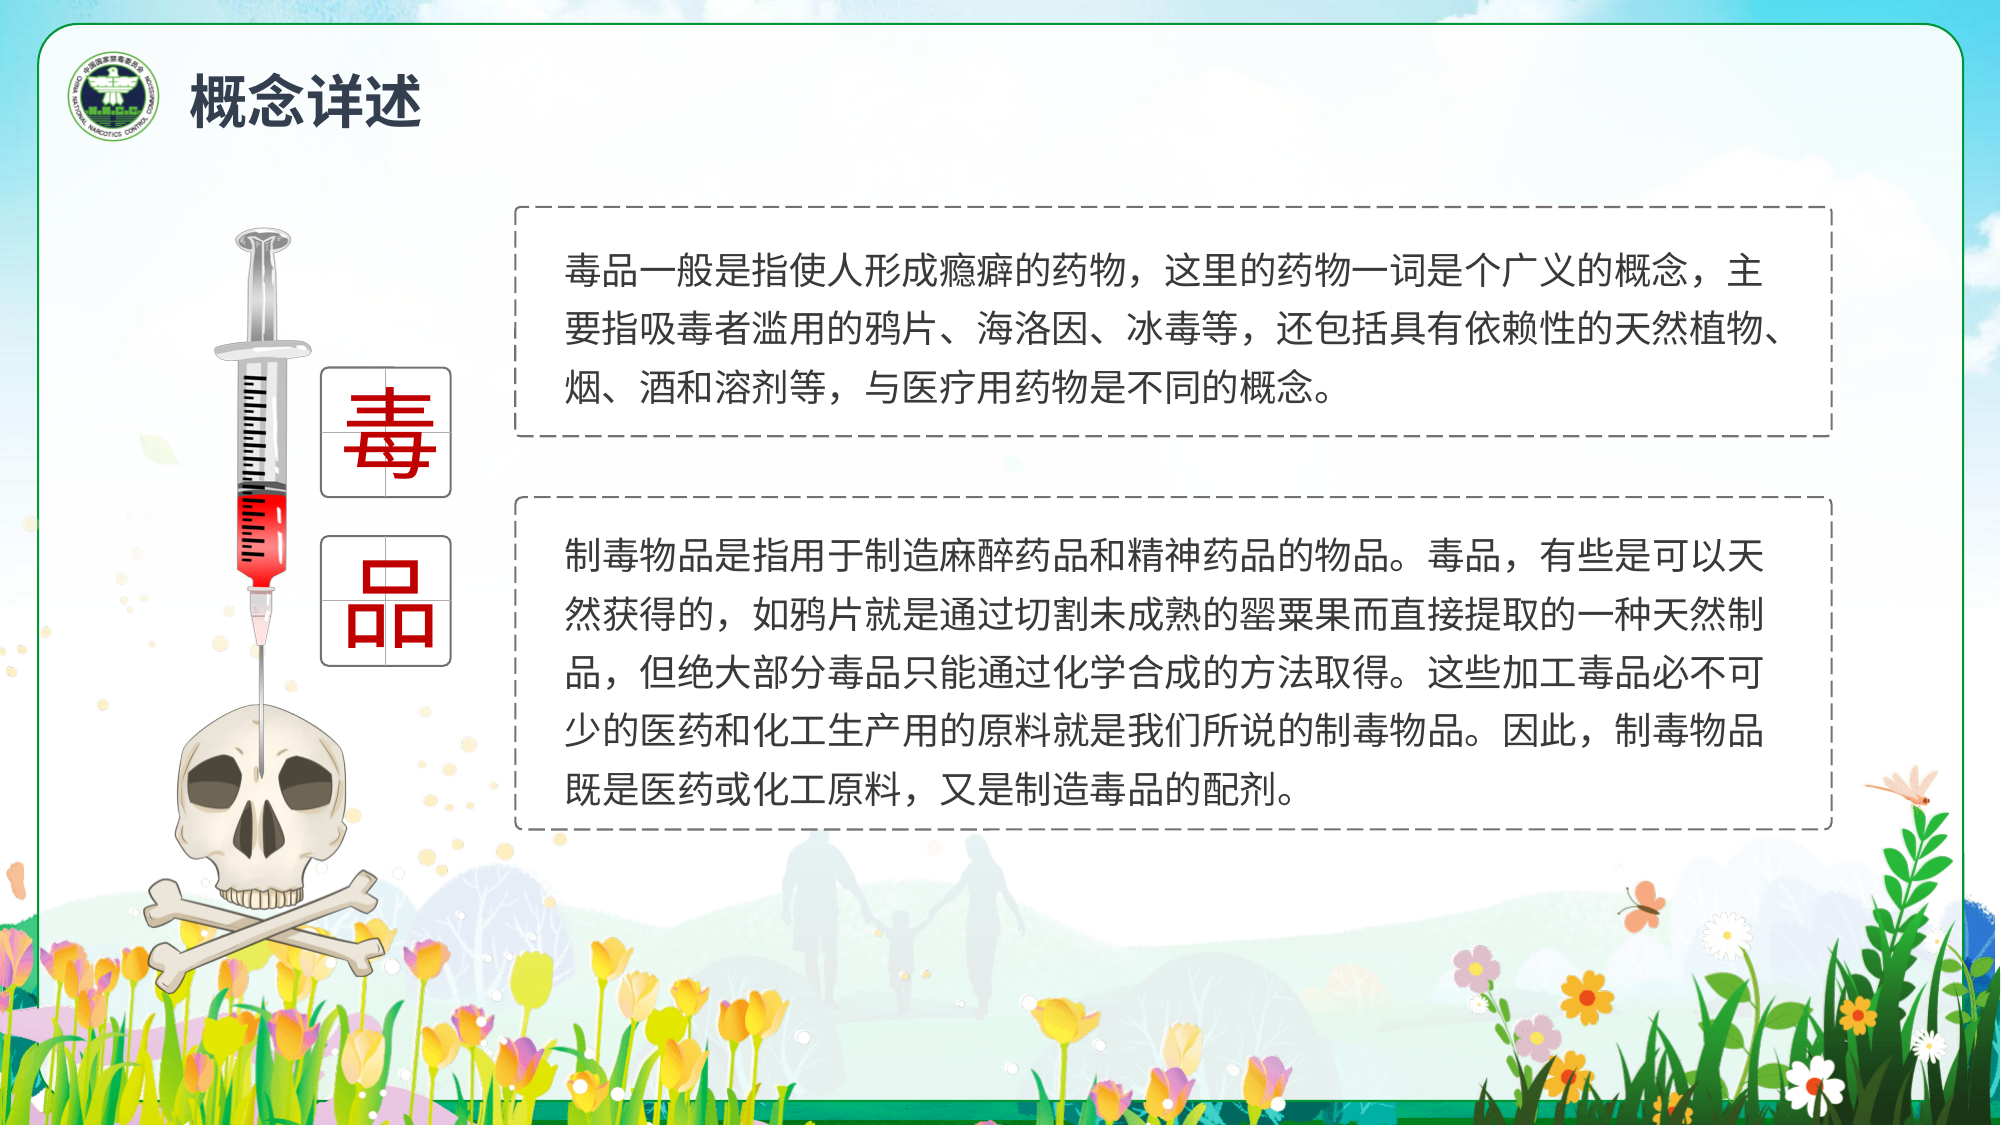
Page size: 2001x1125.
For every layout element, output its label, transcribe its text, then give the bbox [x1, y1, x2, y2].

text_box [515, 497, 1832, 830]
text_box 概念详述 [175, 57, 1107, 144]
picture [0, 0, 2001, 1125]
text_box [320, 364, 451, 498]
text_box 制毒物品是指用于制造麻醉药品和精神药品的物品。毒品，有些是可以天然获得的，如鸦片就是通过切割未成熟的罂粟果而直接提取的一种天然制品，但绝大部分毒品只能通过化学合成的方法取得。这些加工毒品必不可少的医药和化工生产用的原料就是我们所说的制毒物品。因此，制毒物品既是医药或化工原料，又是制造毒品的配剂。 [550, 511, 1798, 703]
text_box 毒品一般是指使人形成瘾癖的药物，这里的药物一词是个广义的概念，主要指吸毒者滥用的鸦片、海洛因、冰毒等，还包括具有依赖性的天然植物、烟、酒和溶剂等，与医疗用药物是不同的概念。 [549, 225, 1798, 418]
text_box [515, 206, 1832, 437]
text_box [320, 532, 451, 666]
